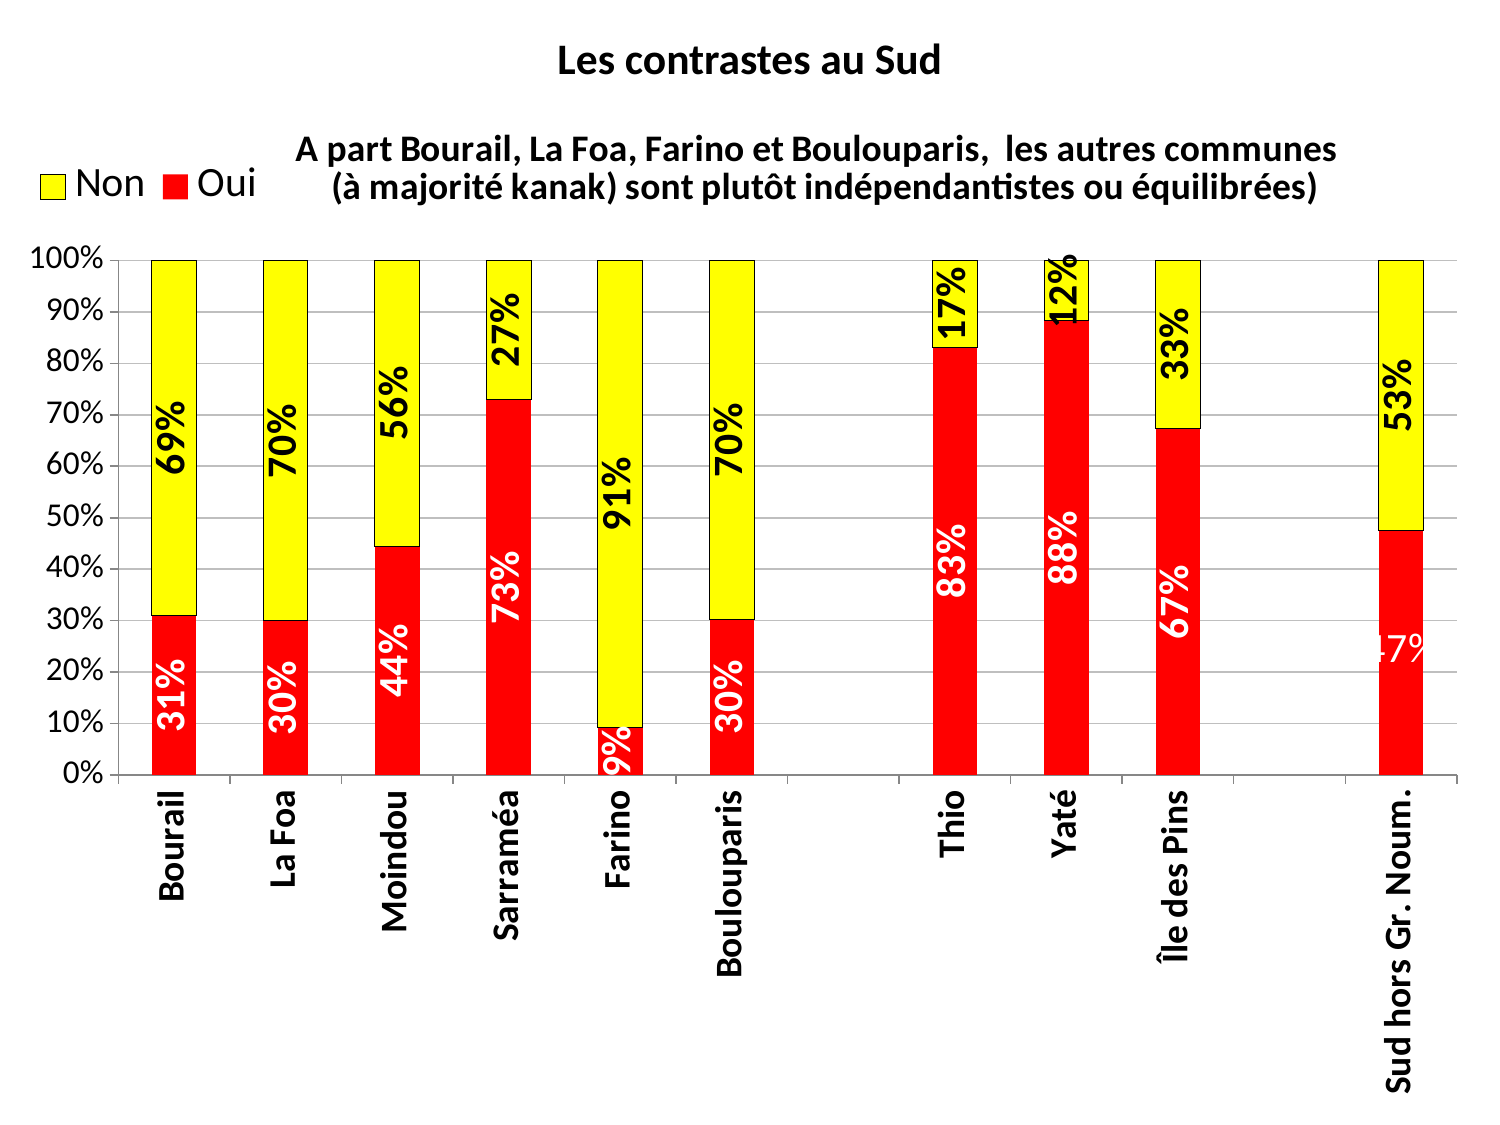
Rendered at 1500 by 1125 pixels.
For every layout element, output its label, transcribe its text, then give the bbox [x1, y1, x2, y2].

chart [19, 122, 1469, 1108]
title Les contrastes au Sud [75, 22, 1425, 91]
